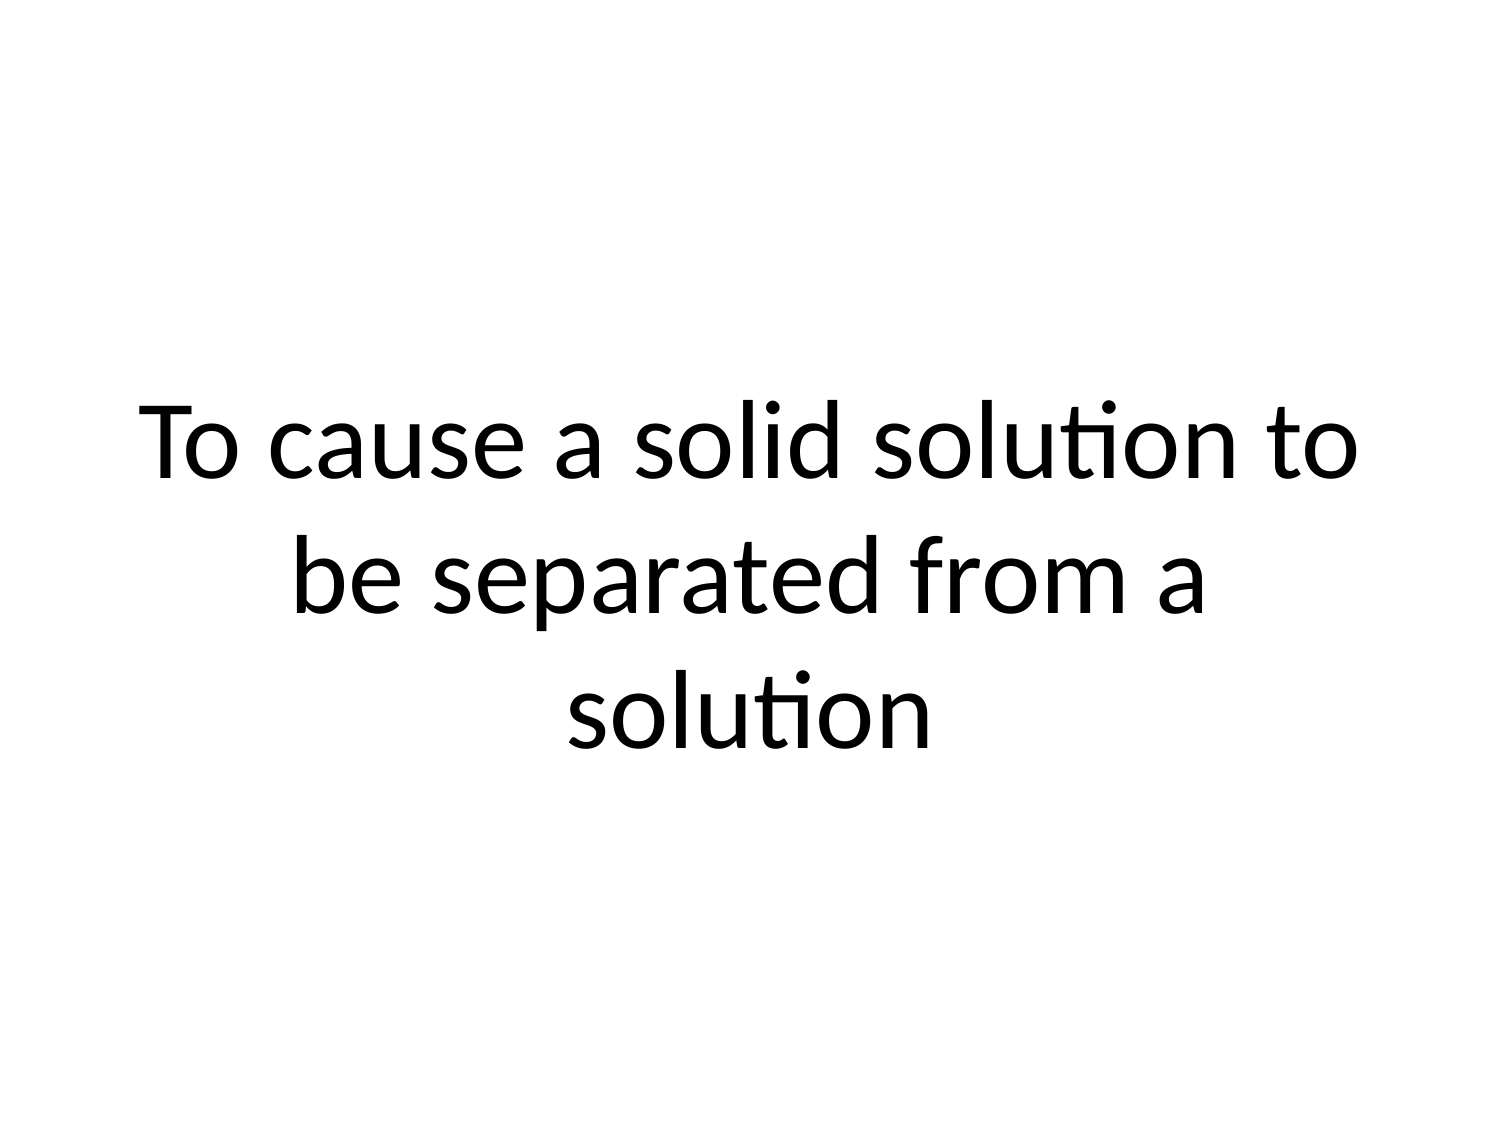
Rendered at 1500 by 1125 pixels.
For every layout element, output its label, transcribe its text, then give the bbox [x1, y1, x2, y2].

title To cause a solid solution to be separated from a solution [112, 50, 1388, 1088]
